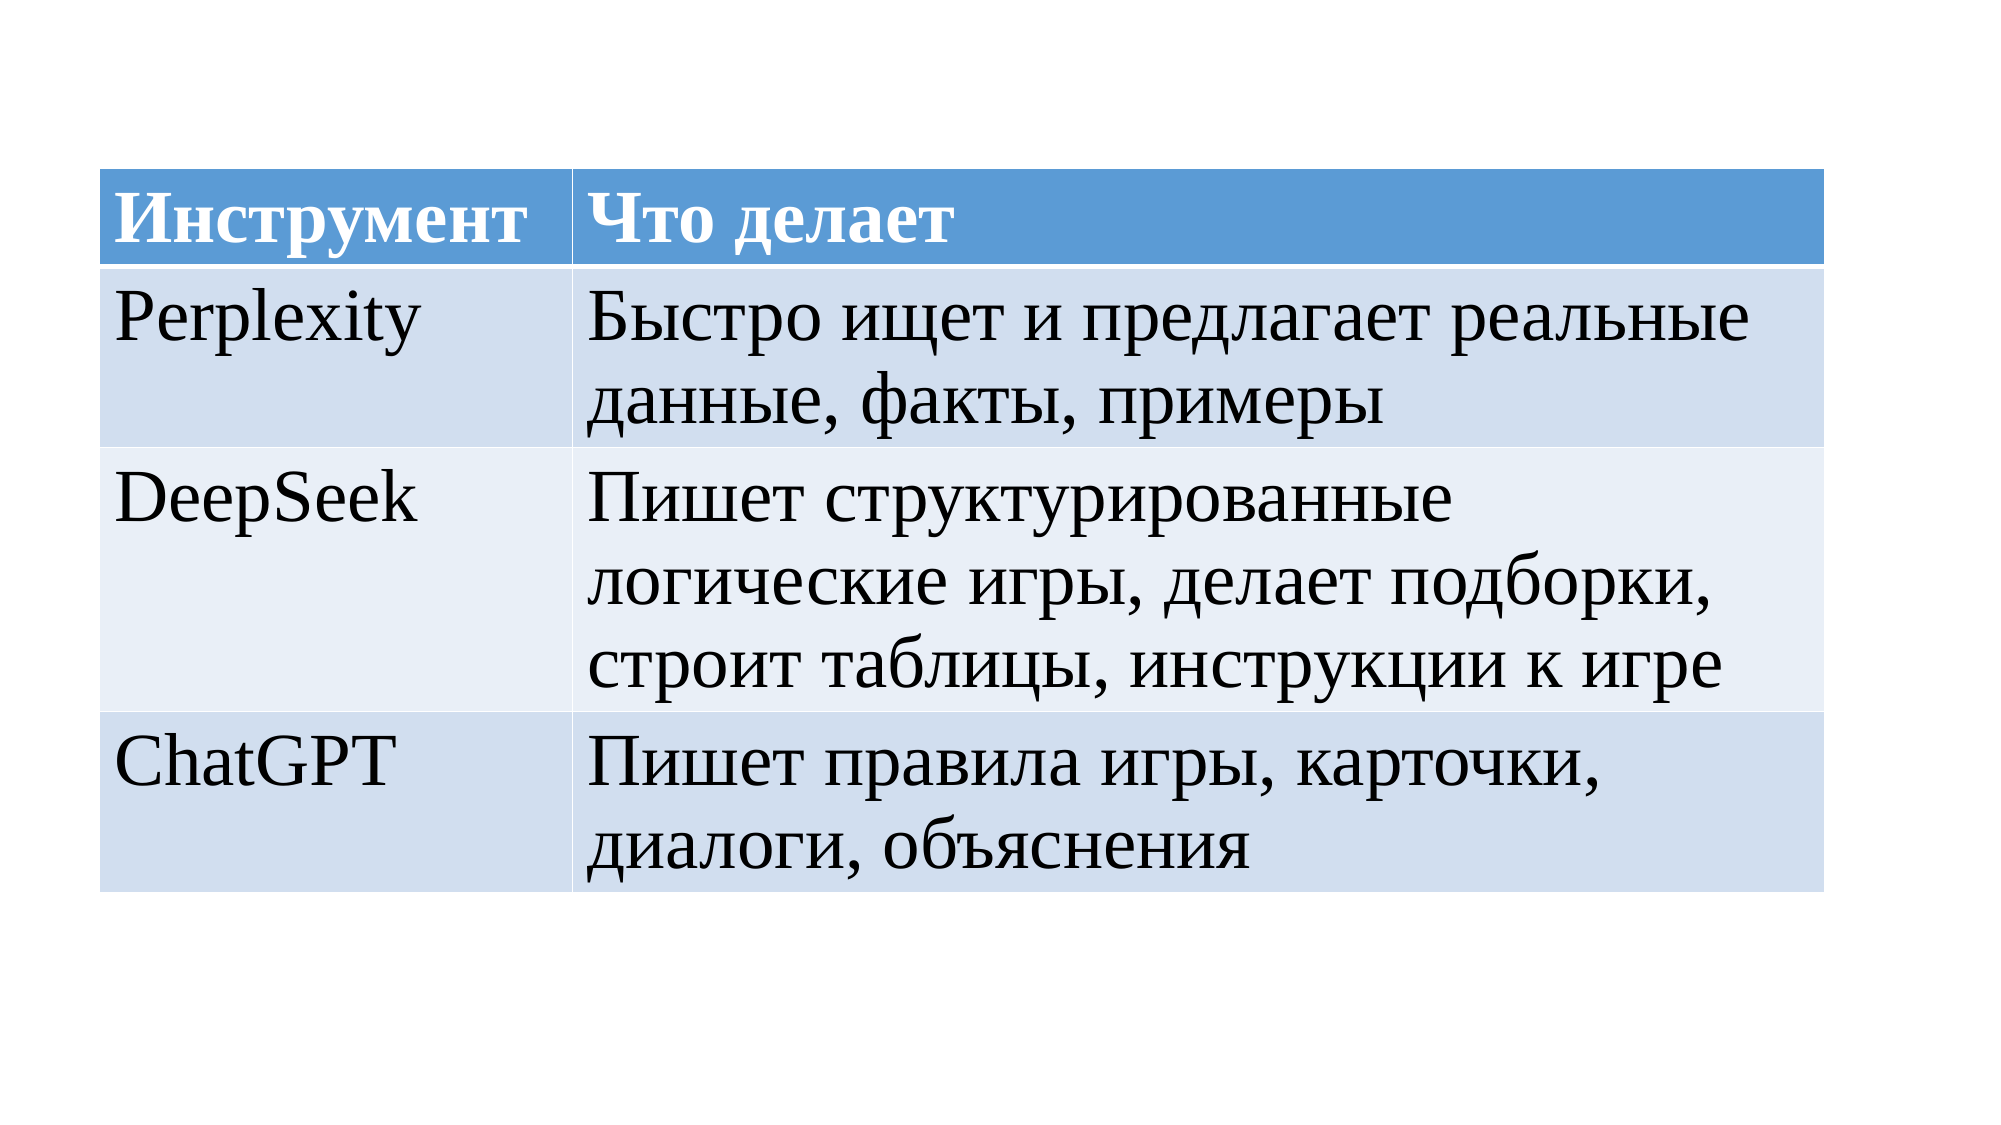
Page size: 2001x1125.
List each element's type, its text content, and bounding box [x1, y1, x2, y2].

table_cell Perplexity [100, 269, 572, 447]
table_cell Быстро ищет и предлагает реальные данные, факты, примеры [573, 269, 1824, 447]
table_cell Пишет структурированные логические игры, делает подборки, строит таблицы, инструкции к игре [573, 448, 1824, 711]
table_header Инструмент [100, 169, 572, 264]
table_cell DeepSeek [100, 448, 572, 711]
table_cell ChatGPT [100, 712, 572, 892]
table_cell Пишет правила игры, карточки, диалоги, объяснения [573, 712, 1824, 892]
table_header Что делает [573, 169, 1824, 264]
